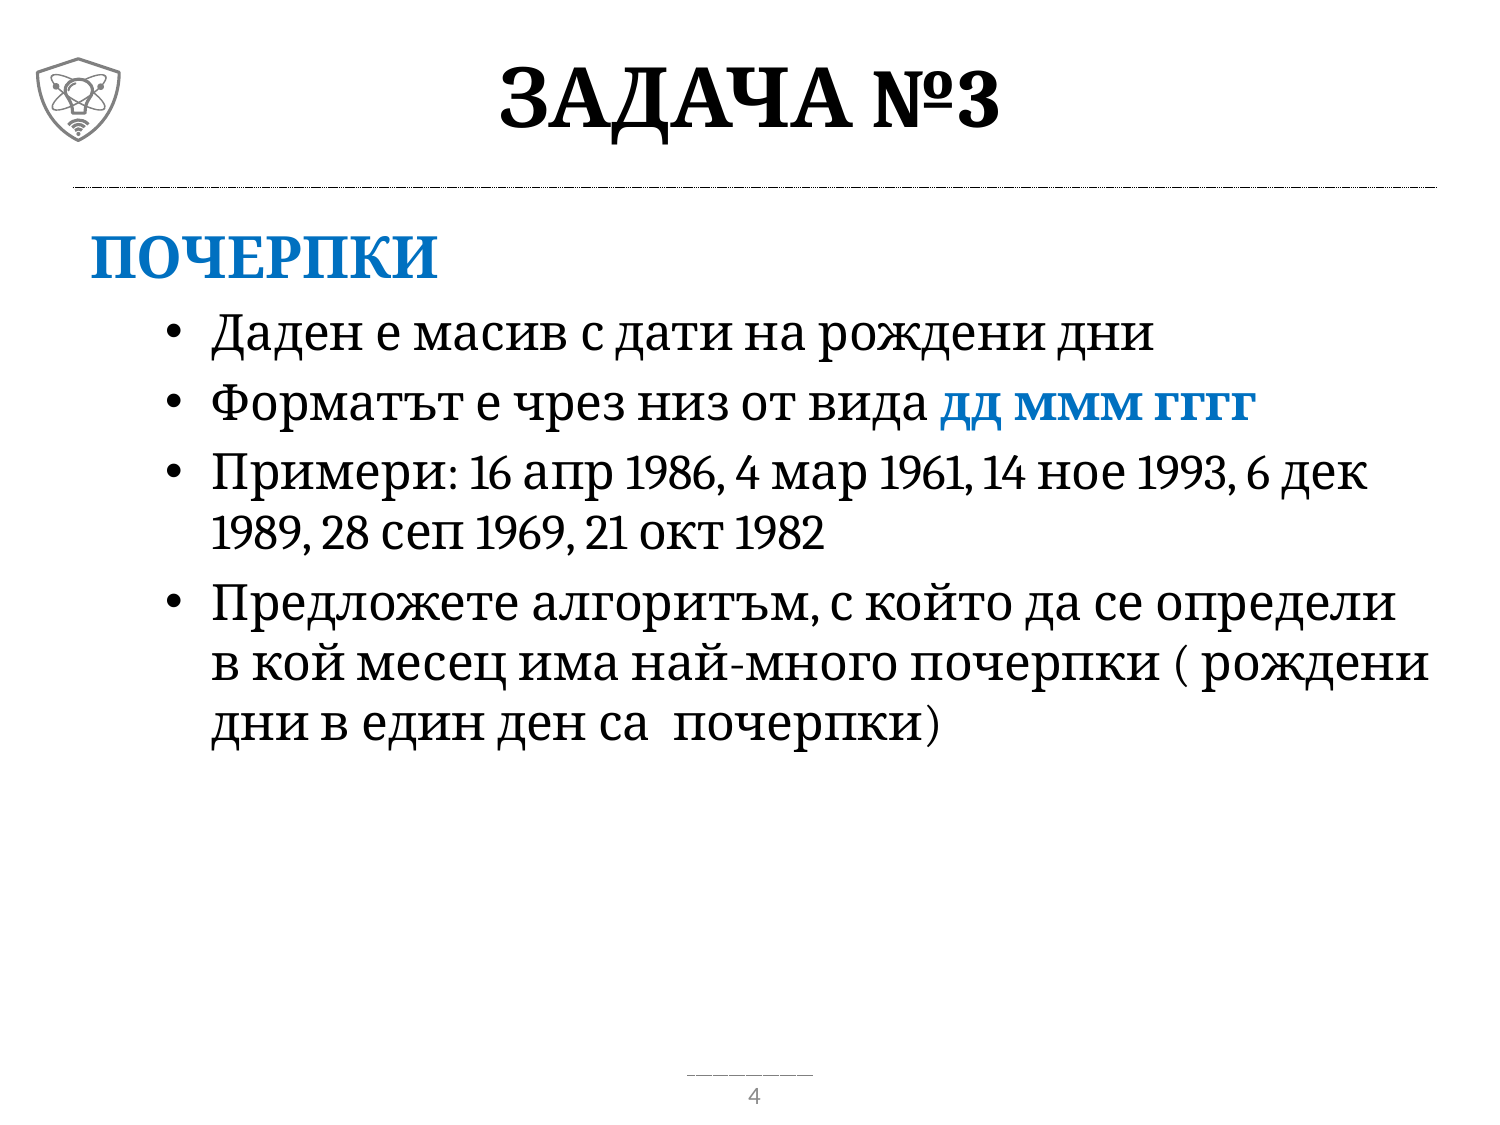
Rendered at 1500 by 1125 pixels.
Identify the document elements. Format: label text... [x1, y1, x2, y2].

slide_number 4 [579, 1065, 930, 1125]
title Задача №3 [0, 0, 1500, 188]
